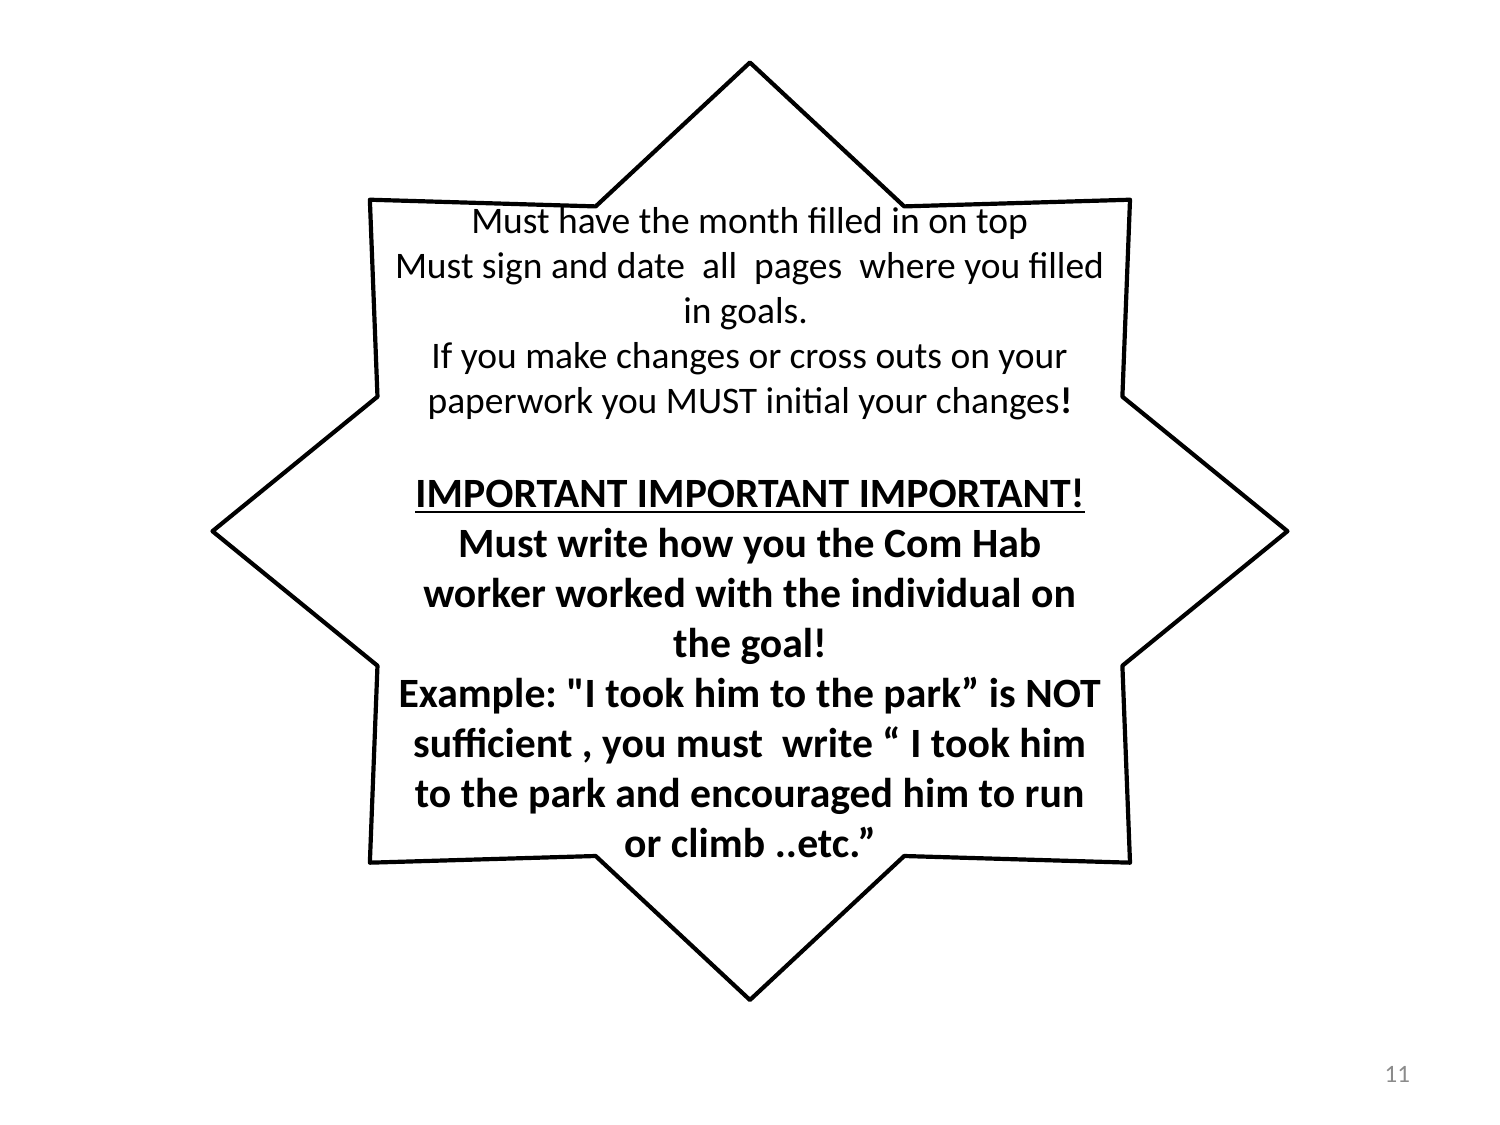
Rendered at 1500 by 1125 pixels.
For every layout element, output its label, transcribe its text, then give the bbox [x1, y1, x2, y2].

text_box Must have the month filled in on top Must sign and date all pages where you filled in goals. If you make changes or cross outs on your paperwork you MUST initial your changes! IMPORTANT IMPORTANT IMPORTANT! Must write how you the Com Hab worker worked with the individual on the goal! Example: "I took him to the park” is NOT sufficient , you must write “ I took him to the park and encouraged him to run or climb ..etc.” [210, 60, 1290, 1002]
slide_number 11 [1074, 1042, 1425, 1103]
